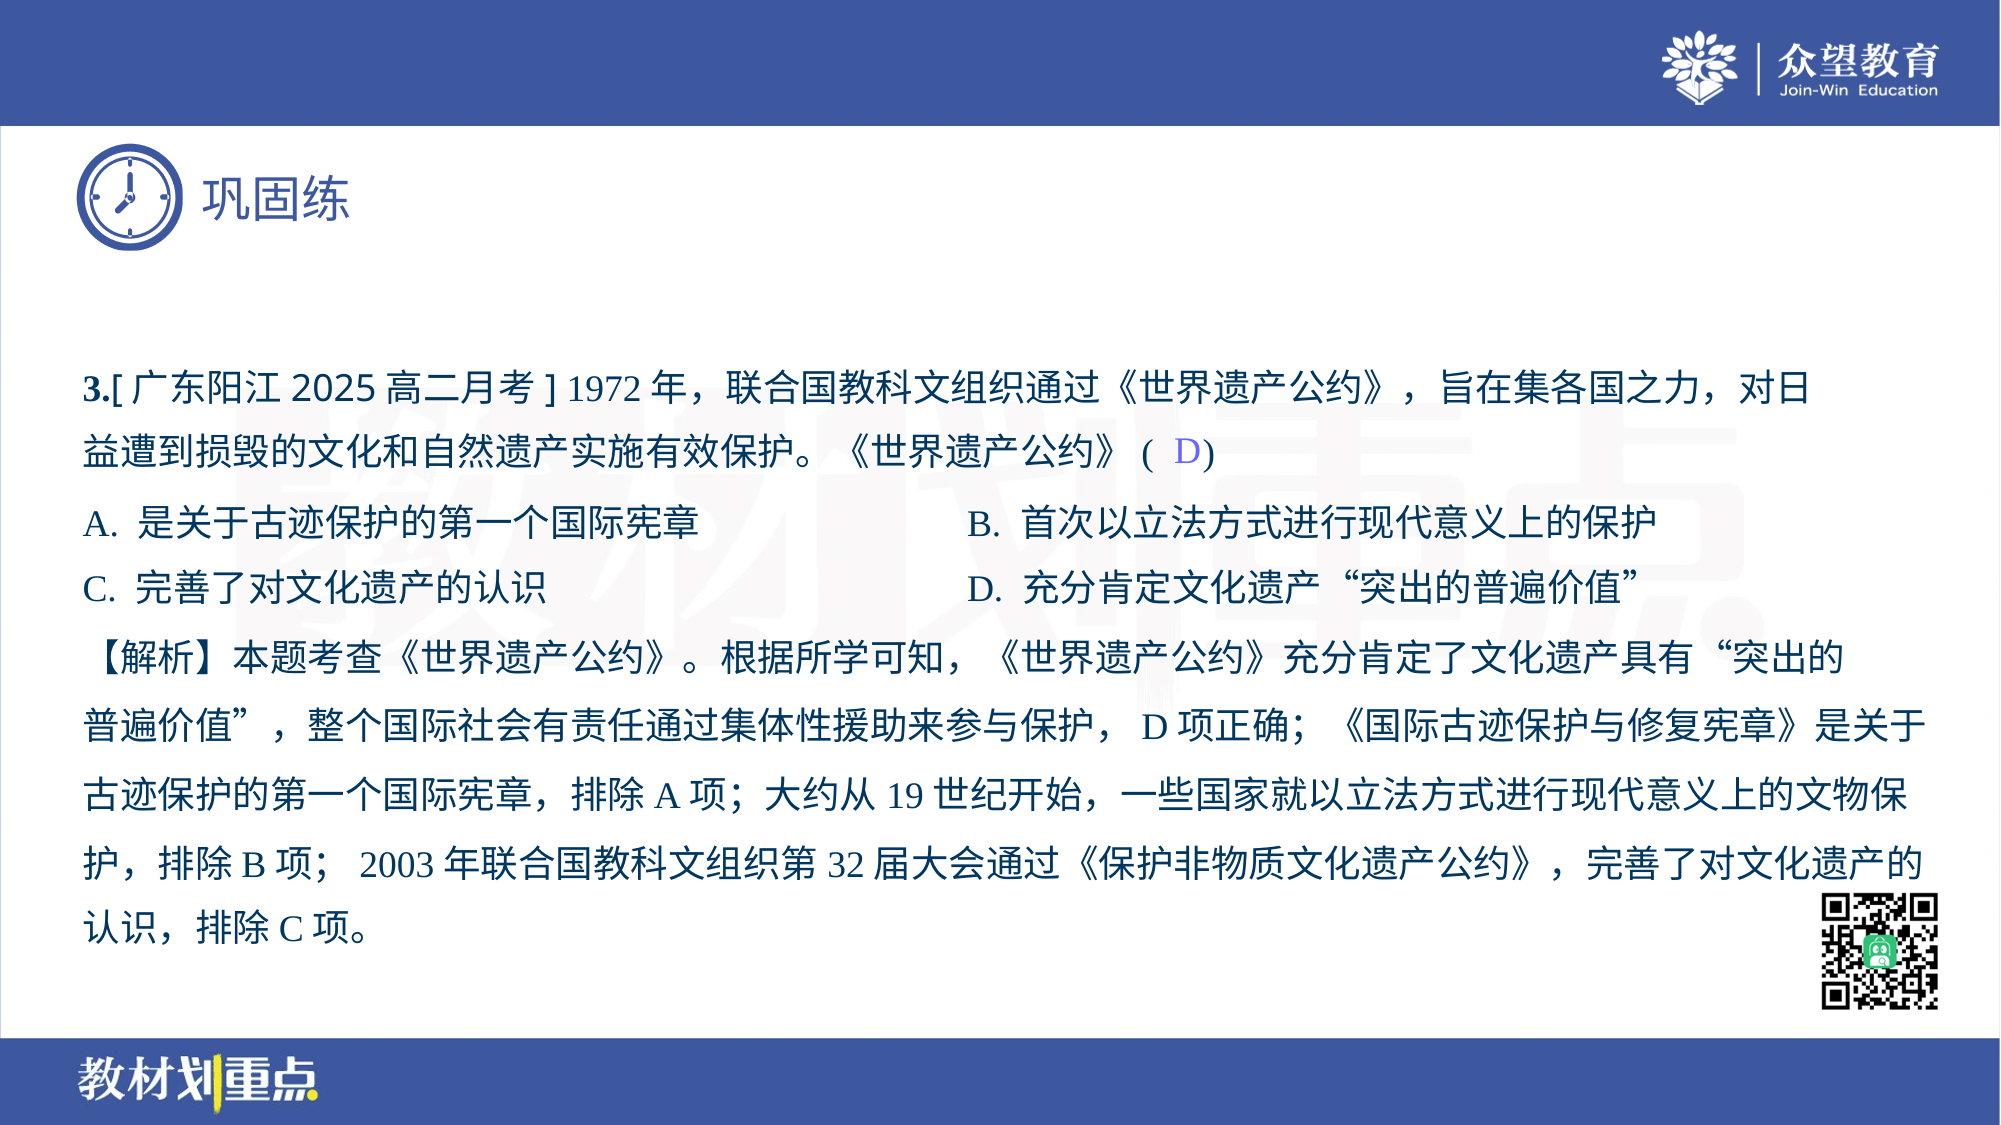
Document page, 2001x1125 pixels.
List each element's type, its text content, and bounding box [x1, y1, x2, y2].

picture [0, 0, 2000, 1125]
text_box D [1160, 406, 1215, 465]
text_box 3.[广东阳江2025高二月考] 1972年，联合国教科文组织通过《世界遗产公约》，旨在集各国之力，对日 益遭到损毁的文化和自然遗产实施有效保护。《世界遗产公约》( ) [82, 339, 1817, 467]
text_box A. 是关于古迹保护的第一个国际宪章 B. 首次以立法方式进行现代意义上的保护 C. 完善了对文化遗产的认识 D. 充分肯定文化遗产“突出的普遍价值” [82, 475, 1817, 602]
text_box 【解析】本题考查《世界遗产公约》。根据所学可知，《世界遗产公约》充分肯定了文化遗产具有“突出的 普遍价值”，整个国际社会有责任通过集体性援助来参与保护，D项正确；《国际古迹保护与修复宪章》是关于 古迹保护的第一个国际宪章，排除A项；大约从19世纪开始，一些国家就以立法方式进行现代意义上的文物保 护，排除B项；2003年联合国教科文组织第32届大会通过《保护非物质文化遗产公约》，完善了对文化遗产的 认识，排除C项。 [82, 609, 1817, 943]
